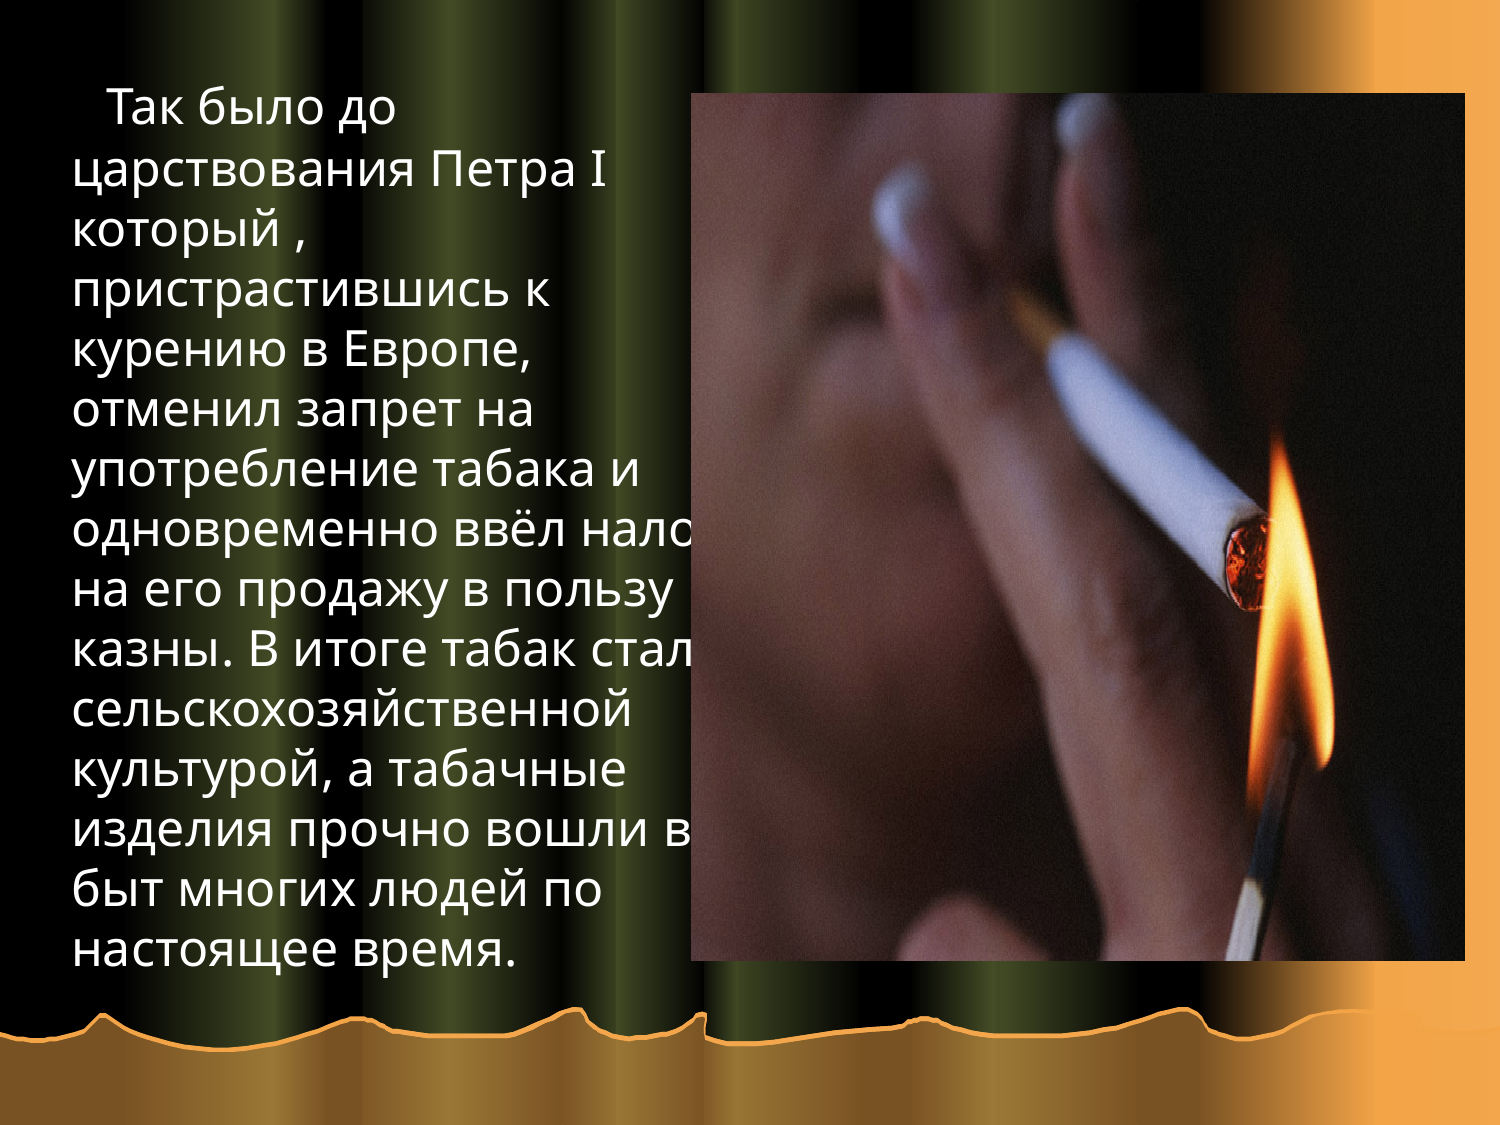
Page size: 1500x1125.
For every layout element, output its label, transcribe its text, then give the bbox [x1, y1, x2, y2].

list Так было до царствования Петра Ι который , пристрастившись к курению в Европе, отменил запрет на употребление табака и одновременно ввёл налог на его продажу в пользу казны. В итоге табак стал сельскохозяйственной культурой, а табачные изделия прочно вошли в быт многих людей по настоящее время. [0, 58, 738, 1006]
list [691, 93, 1466, 962]
